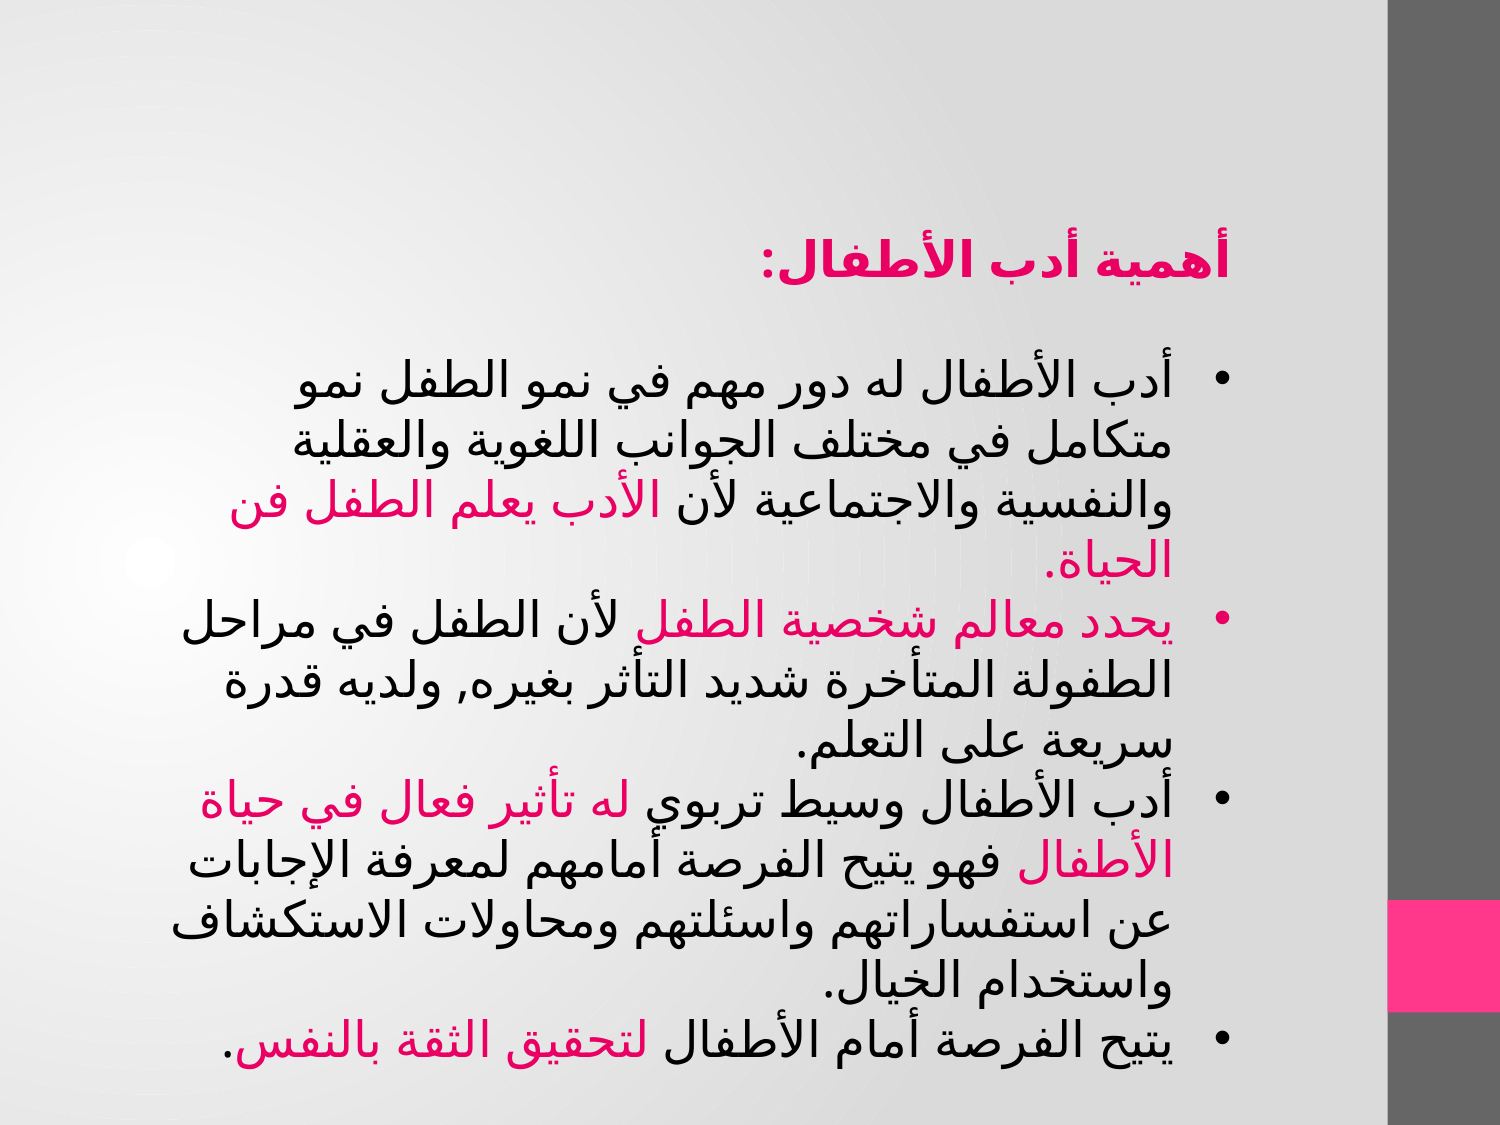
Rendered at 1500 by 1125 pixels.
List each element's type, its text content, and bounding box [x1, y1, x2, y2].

text_box أهمية أدب الأطفال: أدب الأطفال له دور مهم في نمو الطفل نمو متكامل في مختلف الجوانب اللغوية والعقلية والنفسية والاجتماعية لأن الأدب يعلم الطفل فن الحياة. يحدد معالم شخصية الطفل لأن الطفل في مراحل الطفولة المتأخرة شديد التأثر بغيره, ولديه قدرة سريعة على التعلم. أدب الأطفال وسيط تربوي له تأثير فعال في حياة الأطفال فهو يتيح الفرصة أمامهم لمعرفة الإجابات عن استفساراتهم واسئلتهم ومحاولات الاستكشاف واستخدام الخيال. يتيح الفرصة أمام الأطفال لتحقيق الثقة بالنفس. [147, 219, 1247, 1075]
